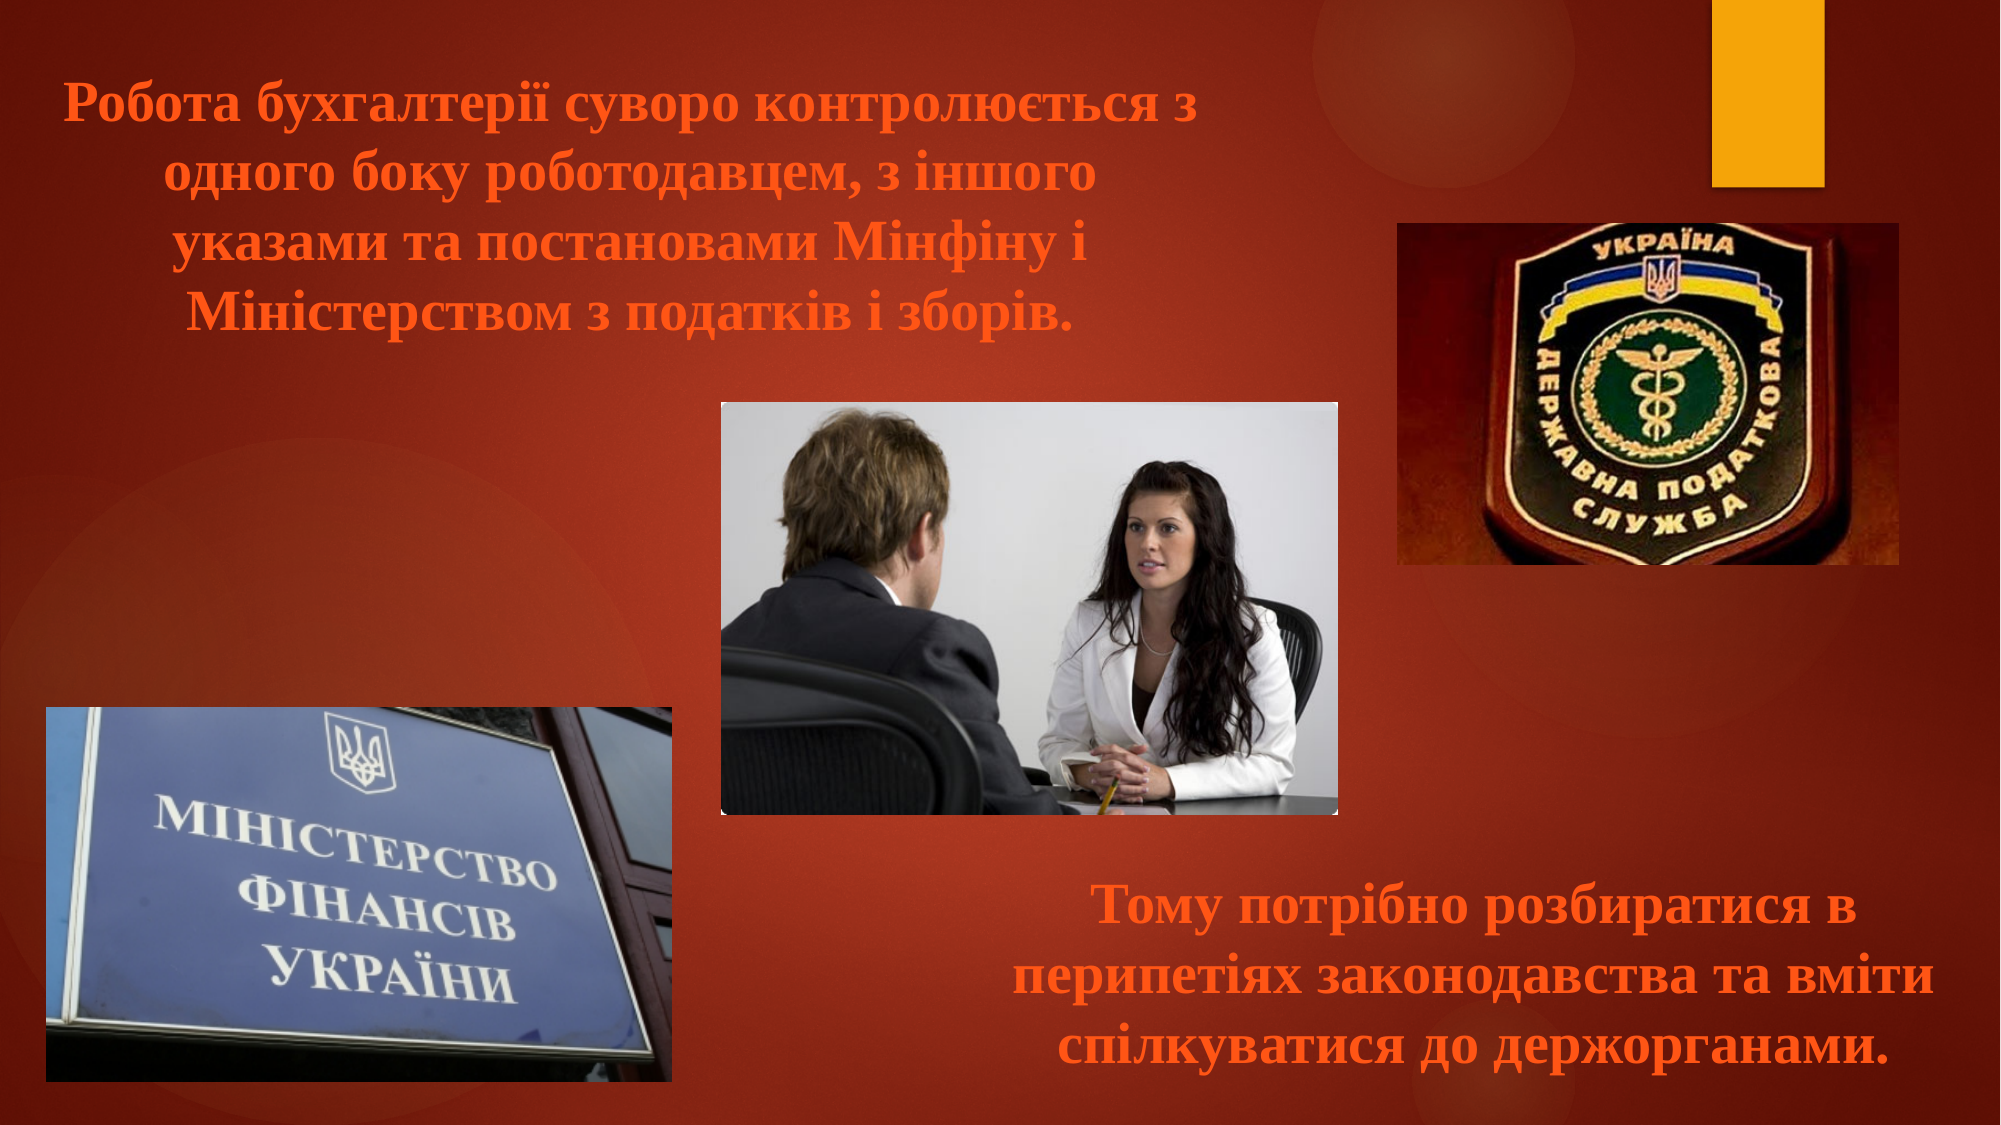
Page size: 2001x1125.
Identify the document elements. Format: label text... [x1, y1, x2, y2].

picture [46, 706, 672, 1083]
picture [1397, 223, 1899, 566]
text_box Робота бухгалтерії суворо контролюється з одного боку роботодавцем, з іншого указами та постановами Мінфіну і Міністерством з податків і зборів. [36, 55, 1224, 350]
text_box Тому потрібно розбиратися в перипетіях законодавства та вміти спілкуватися до держорганами. [974, 857, 1974, 1083]
picture [721, 402, 1338, 815]
